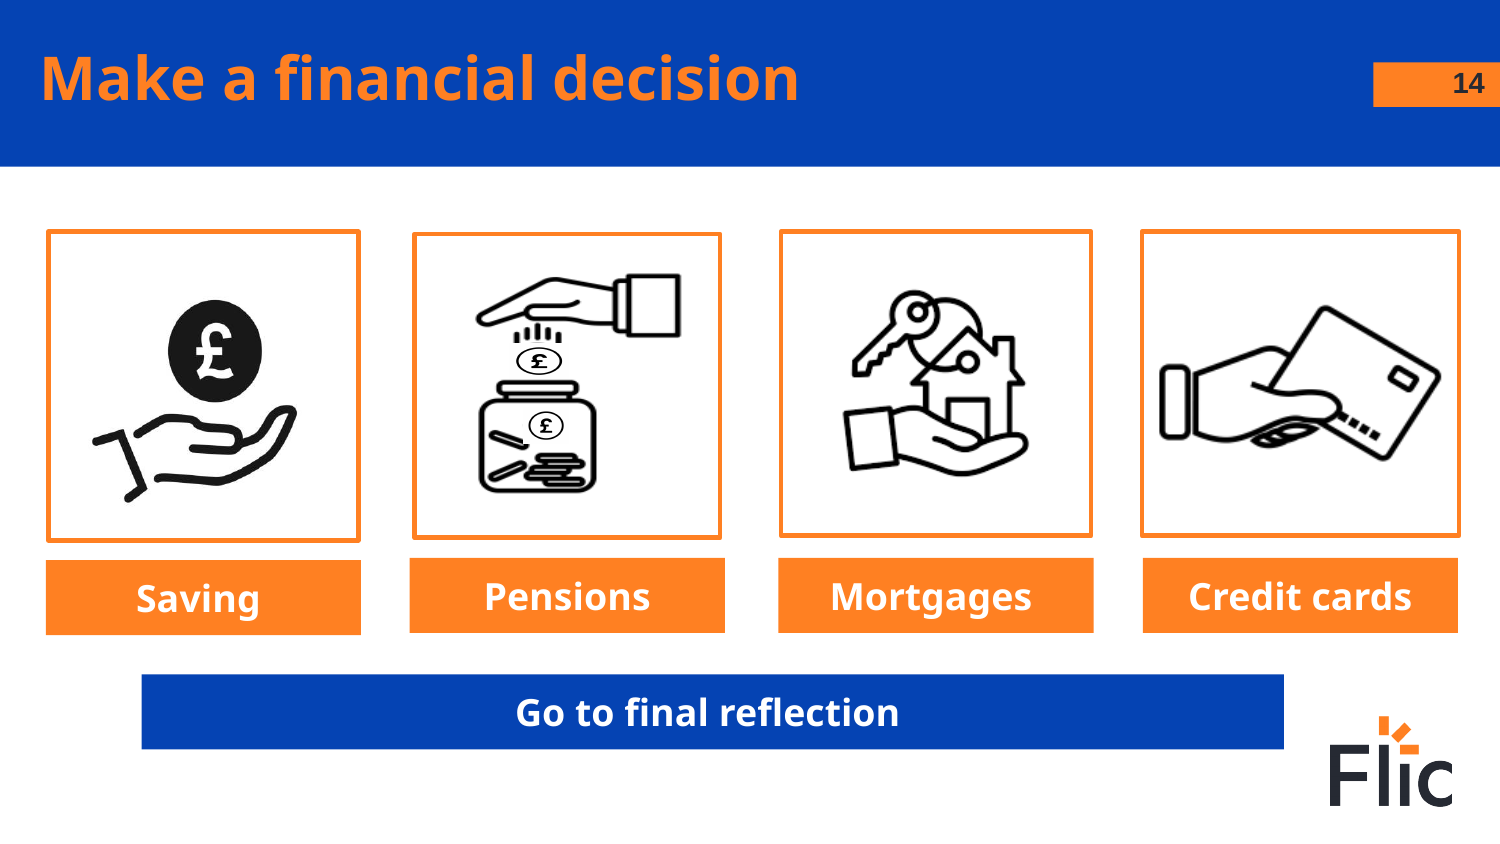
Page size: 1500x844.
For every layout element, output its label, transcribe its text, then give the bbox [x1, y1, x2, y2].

text_box Make a financial decision [24, 24, 1142, 128]
text_box Credit cards [1142, 557, 1458, 633]
text_box Mortgages [778, 557, 1094, 633]
text_box Go to final reflection [141, 674, 1284, 750]
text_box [426, 264, 713, 503]
picture [1143, 233, 1457, 534]
text_box Saving [45, 560, 361, 636]
text_box [414, 234, 721, 538]
picture [783, 233, 1090, 534]
picture [50, 233, 357, 539]
picture [1330, 716, 1452, 807]
slide_number ‹#› [1410, 49, 1500, 115]
text_box Pensions [409, 557, 725, 633]
